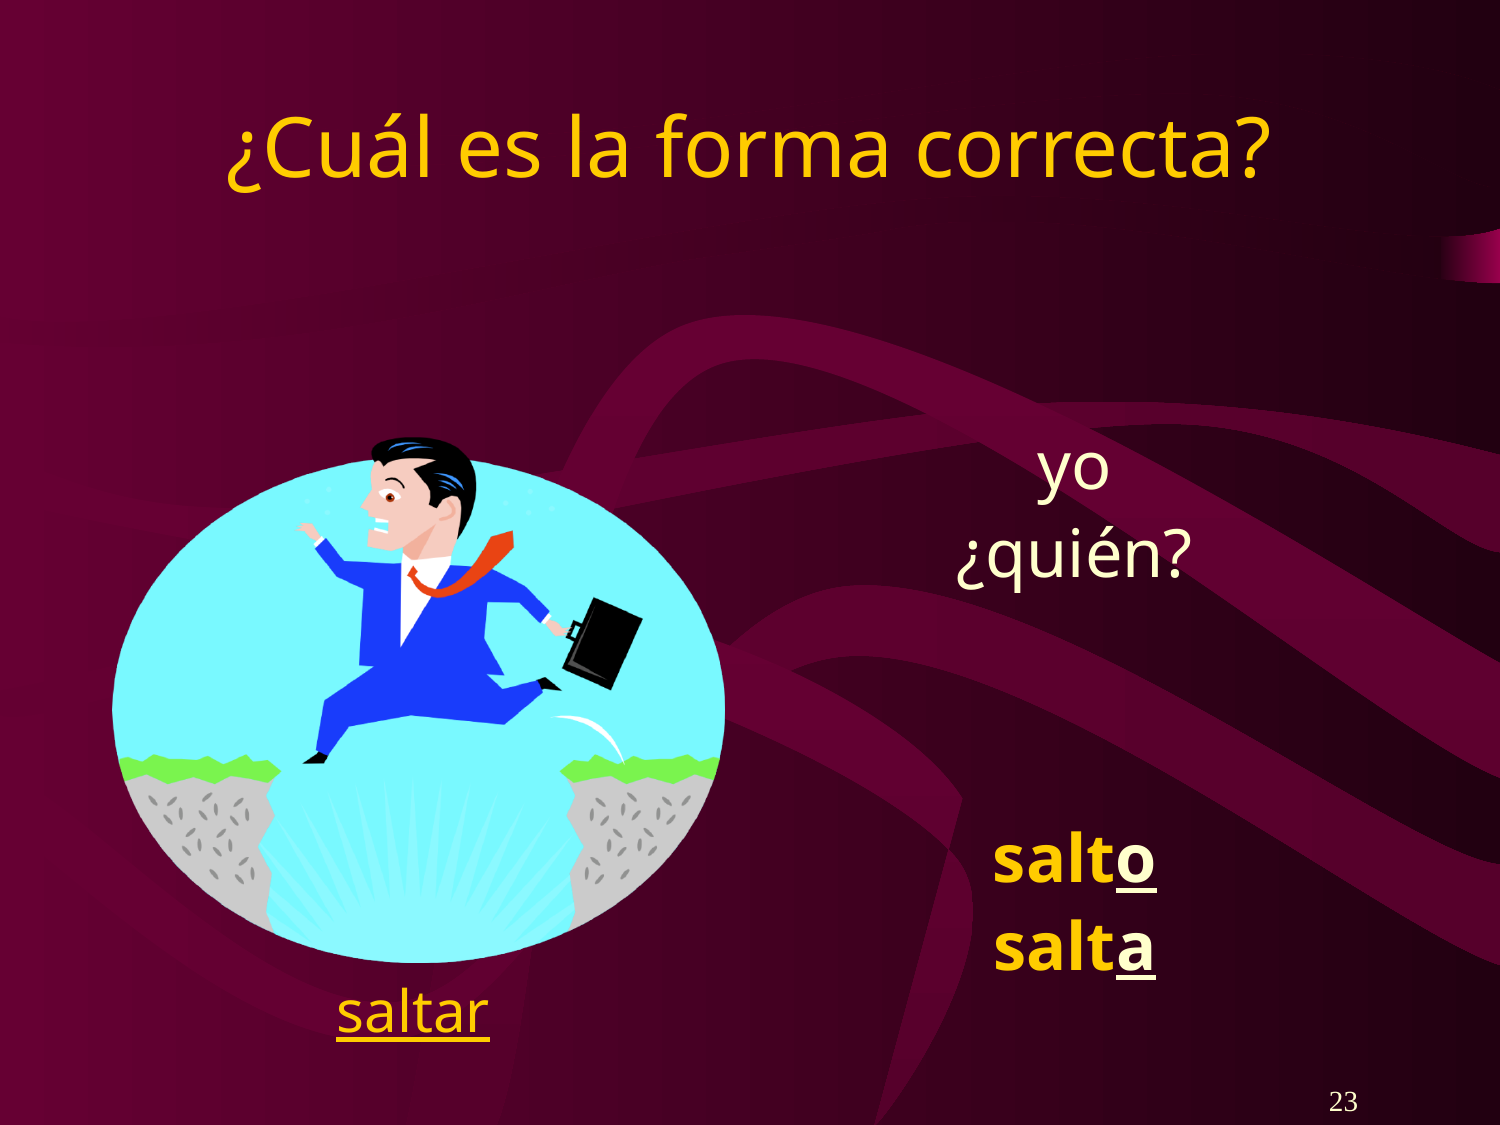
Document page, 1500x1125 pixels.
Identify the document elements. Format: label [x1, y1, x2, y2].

text_box [0, 0, 1500, 1125]
picture [112, 434, 726, 964]
